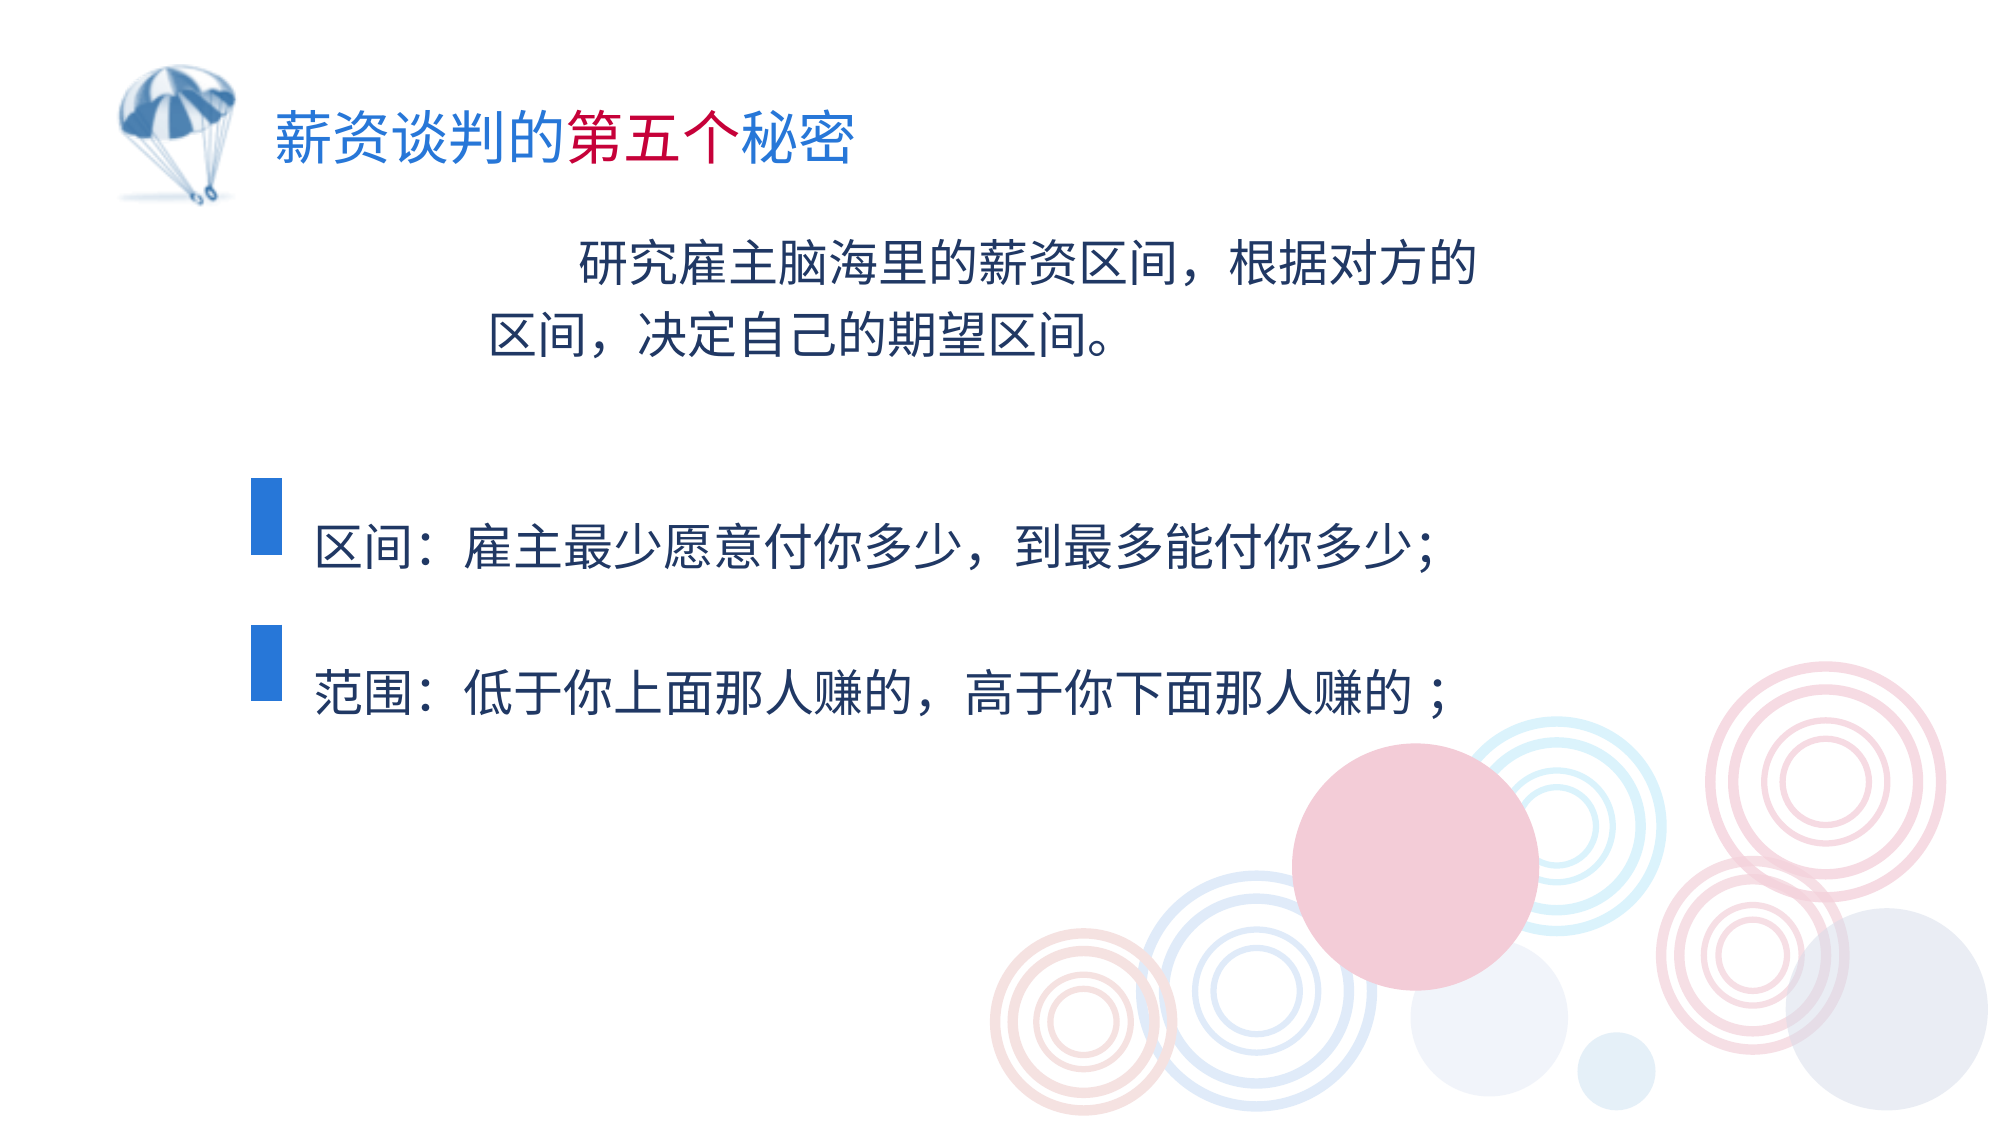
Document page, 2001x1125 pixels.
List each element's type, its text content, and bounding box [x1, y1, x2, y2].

picture [104, 61, 257, 213]
text_box 薪资谈判的第五个秘密 [259, 94, 872, 179]
text_box 研究雇主脑海里的薪资区间，根据对方的区间，决定自己的期望区间。 [472, 212, 1523, 372]
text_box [266, 478, 1734, 720]
